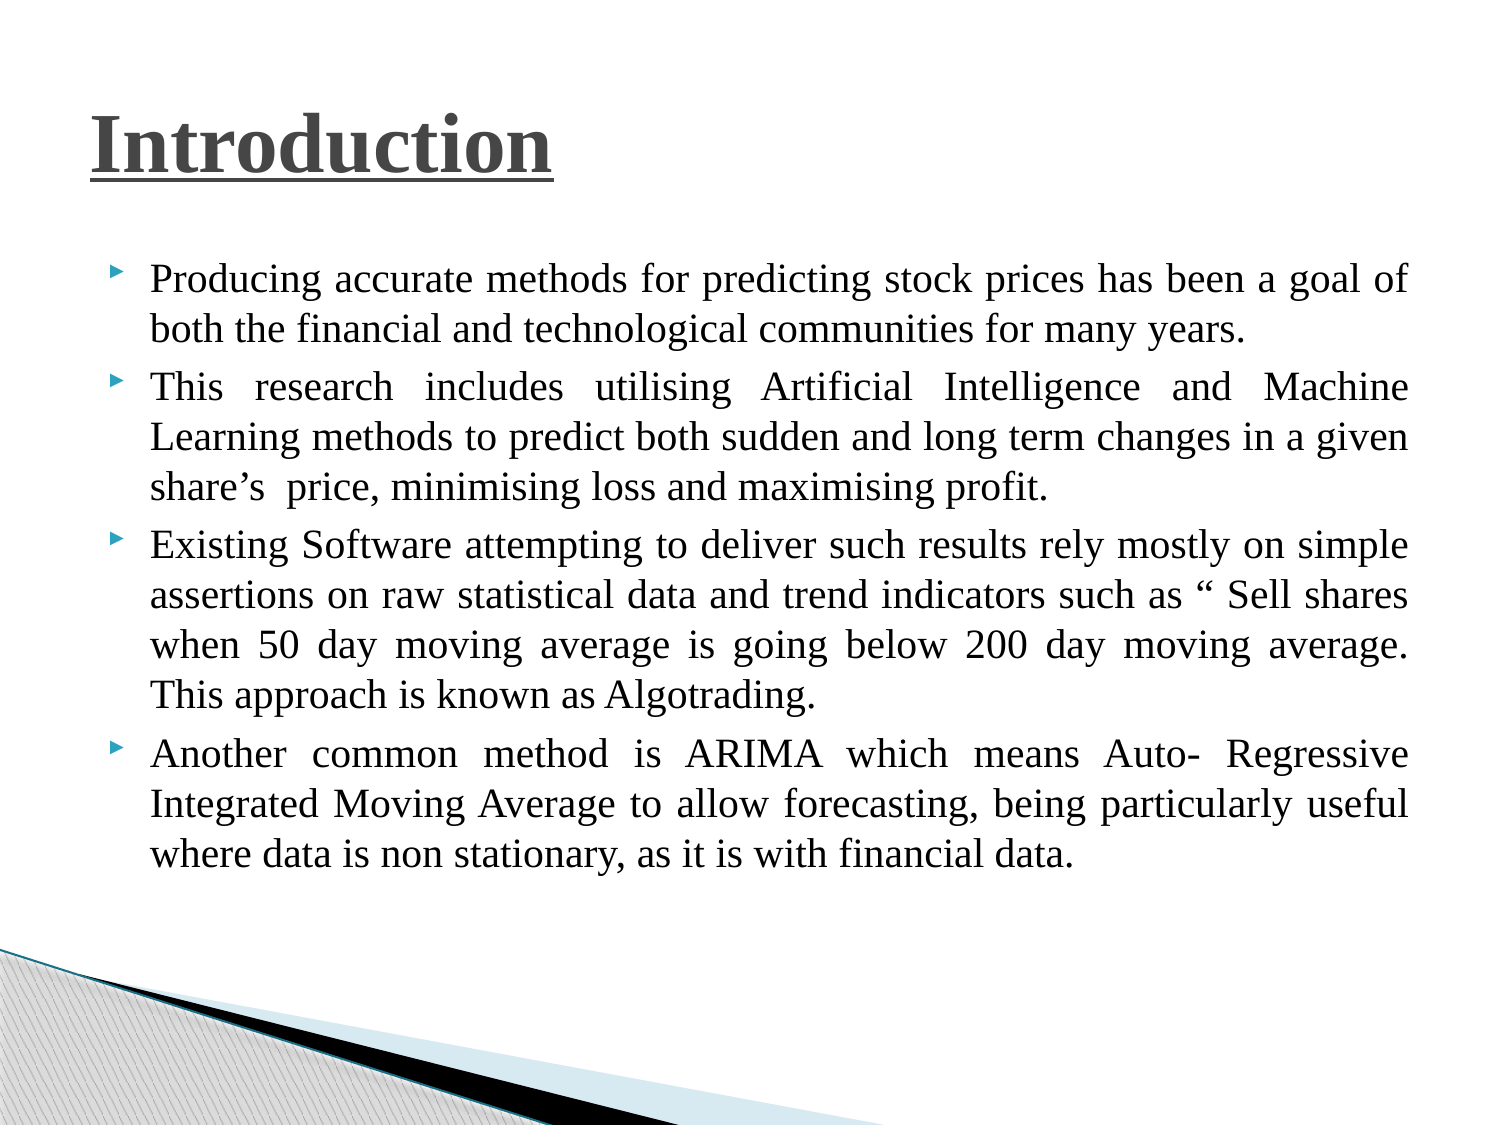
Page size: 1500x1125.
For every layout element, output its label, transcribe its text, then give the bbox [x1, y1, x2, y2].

list Producing accurate methods for predicting stock prices has been a goal of both the financial and technological communities for many years. This research includes utilising Artificial Intelligence and Machine Learning methods to predict both sudden and long term changes in a given share’s price, minimising loss and maximising profit. Existing Software attempting to deliver such results rely mostly on simple assertions on raw statistical data and trend indicators such as “ Sell shares when 50 day moving average is going below 200 day moving average. This approach is known as Algotrading. Another common method is ARIMA which means Auto- Regressive Integrated Moving Average to allow forecasting, being particularly useful where data is non stationary, as it is with financial data. [75, 243, 1425, 986]
title Introduction [75, 45, 1425, 233]
